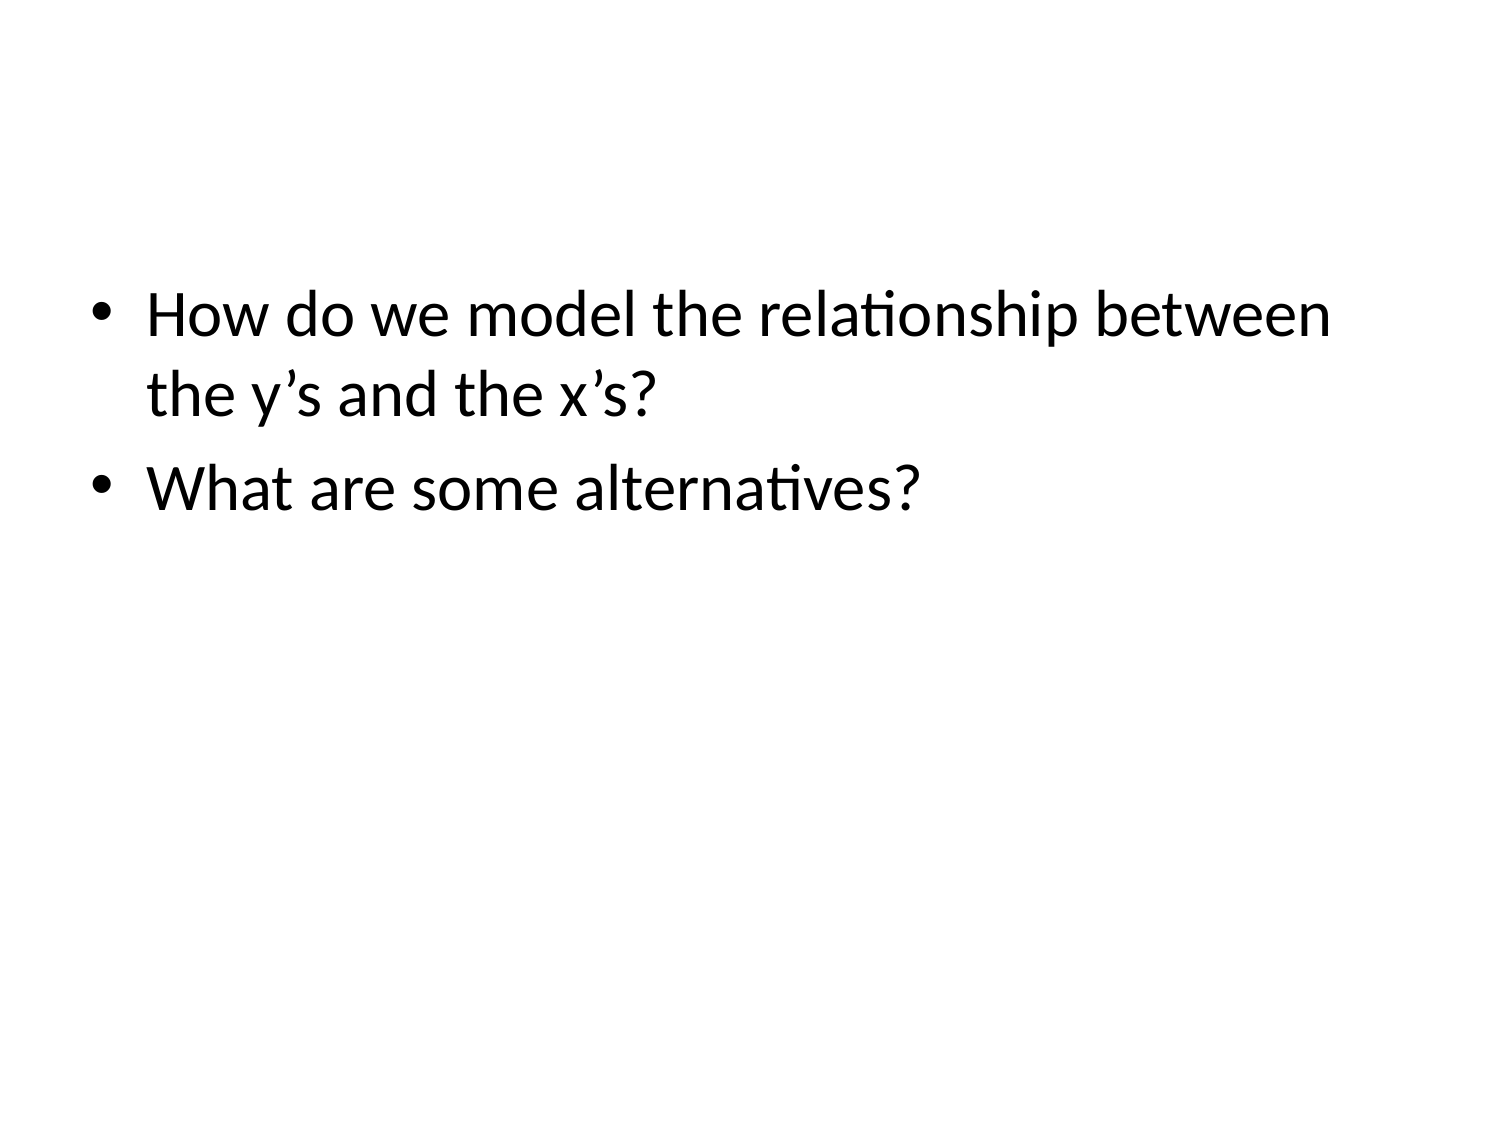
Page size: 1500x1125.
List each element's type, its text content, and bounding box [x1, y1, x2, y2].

list How do we model the relationship between the y’s and the x’s? What are some alternatives? [75, 262, 1425, 1005]
